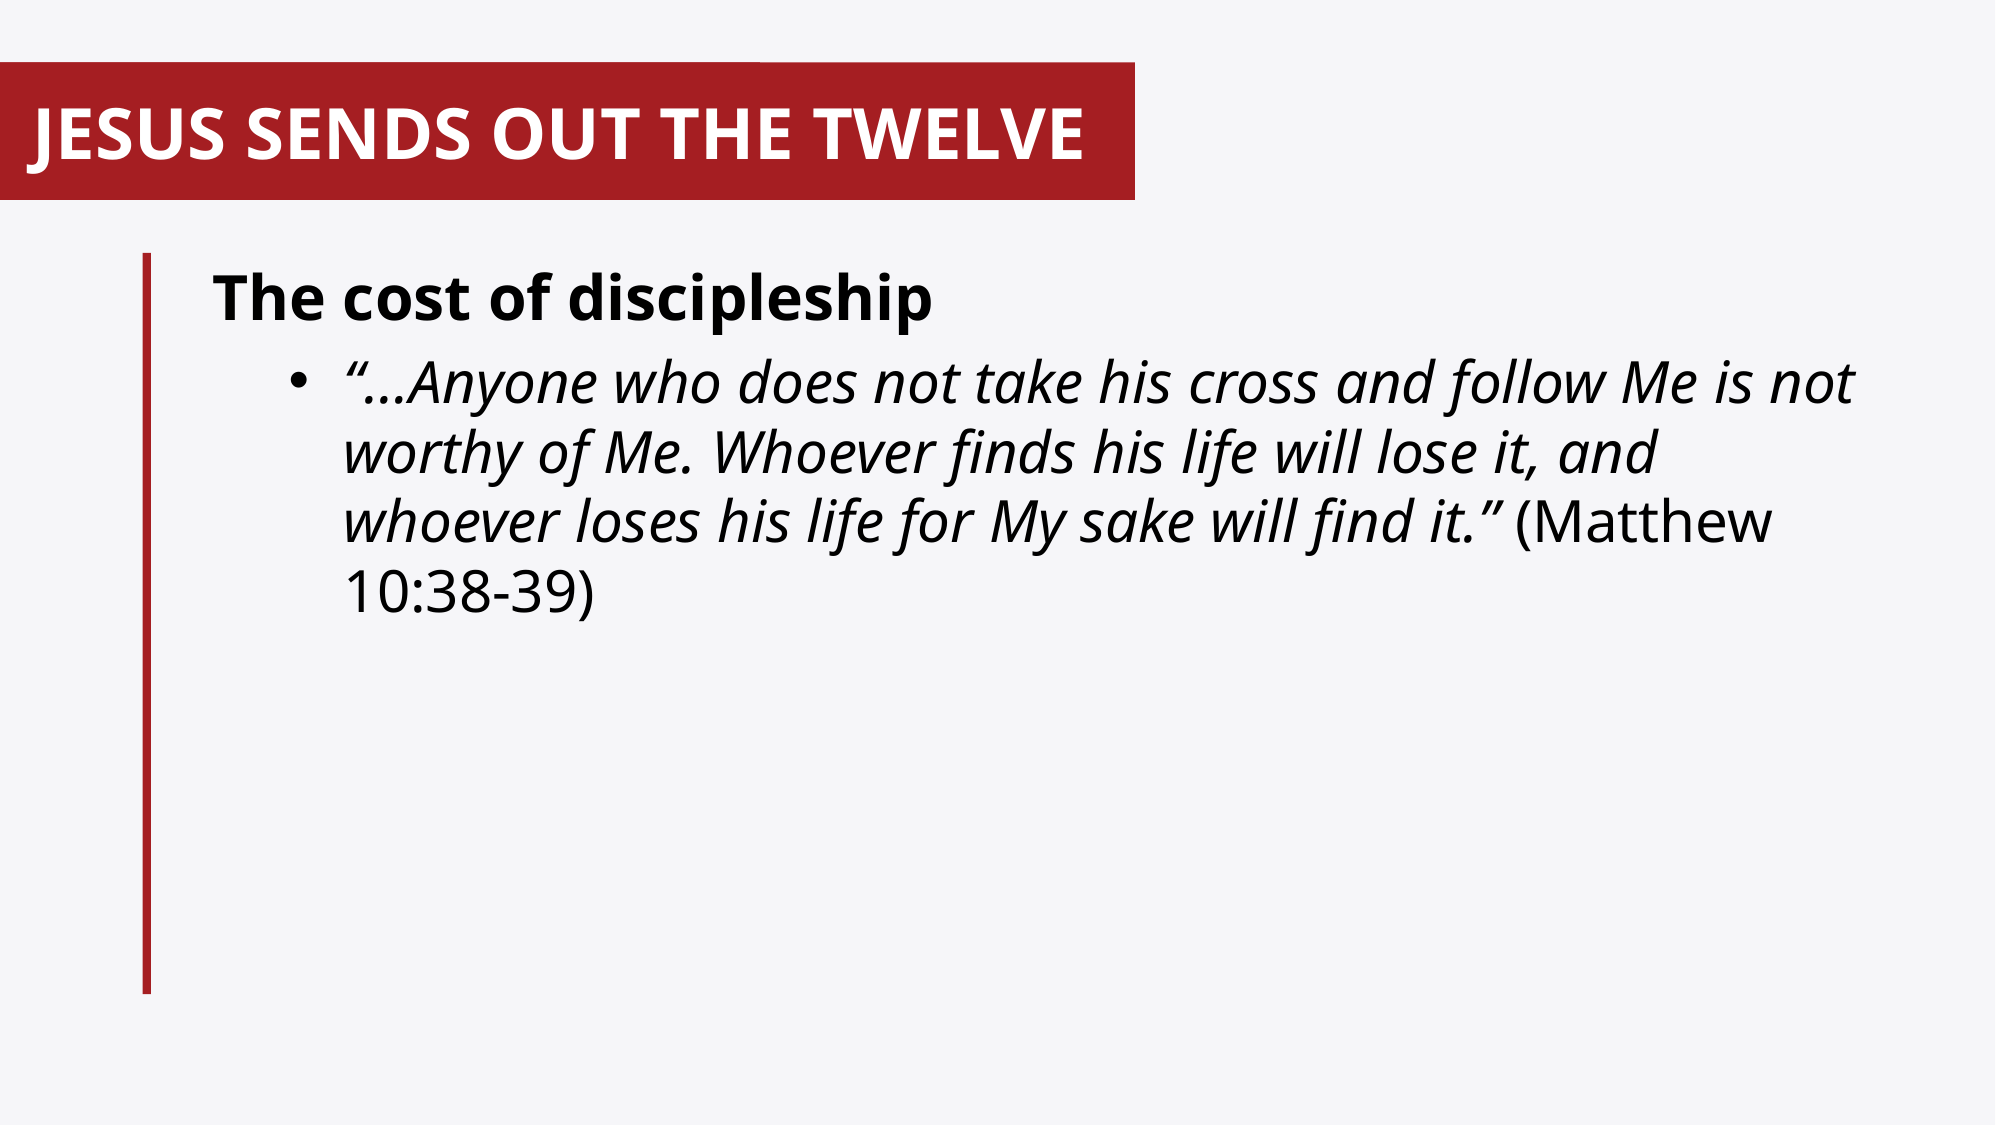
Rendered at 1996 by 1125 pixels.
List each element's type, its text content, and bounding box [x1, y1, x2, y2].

title JESUS SENDS OUT THE TWELVE [0, 62, 1135, 200]
subtitle The cost of discipleship “…Anyone who does not take his cross and follow Me is not worthy of Me. Whoever finds his life will lose it, and whoever loses his life for My sake will find it.” (Matthew 10:38-39) [197, 249, 1885, 1000]
